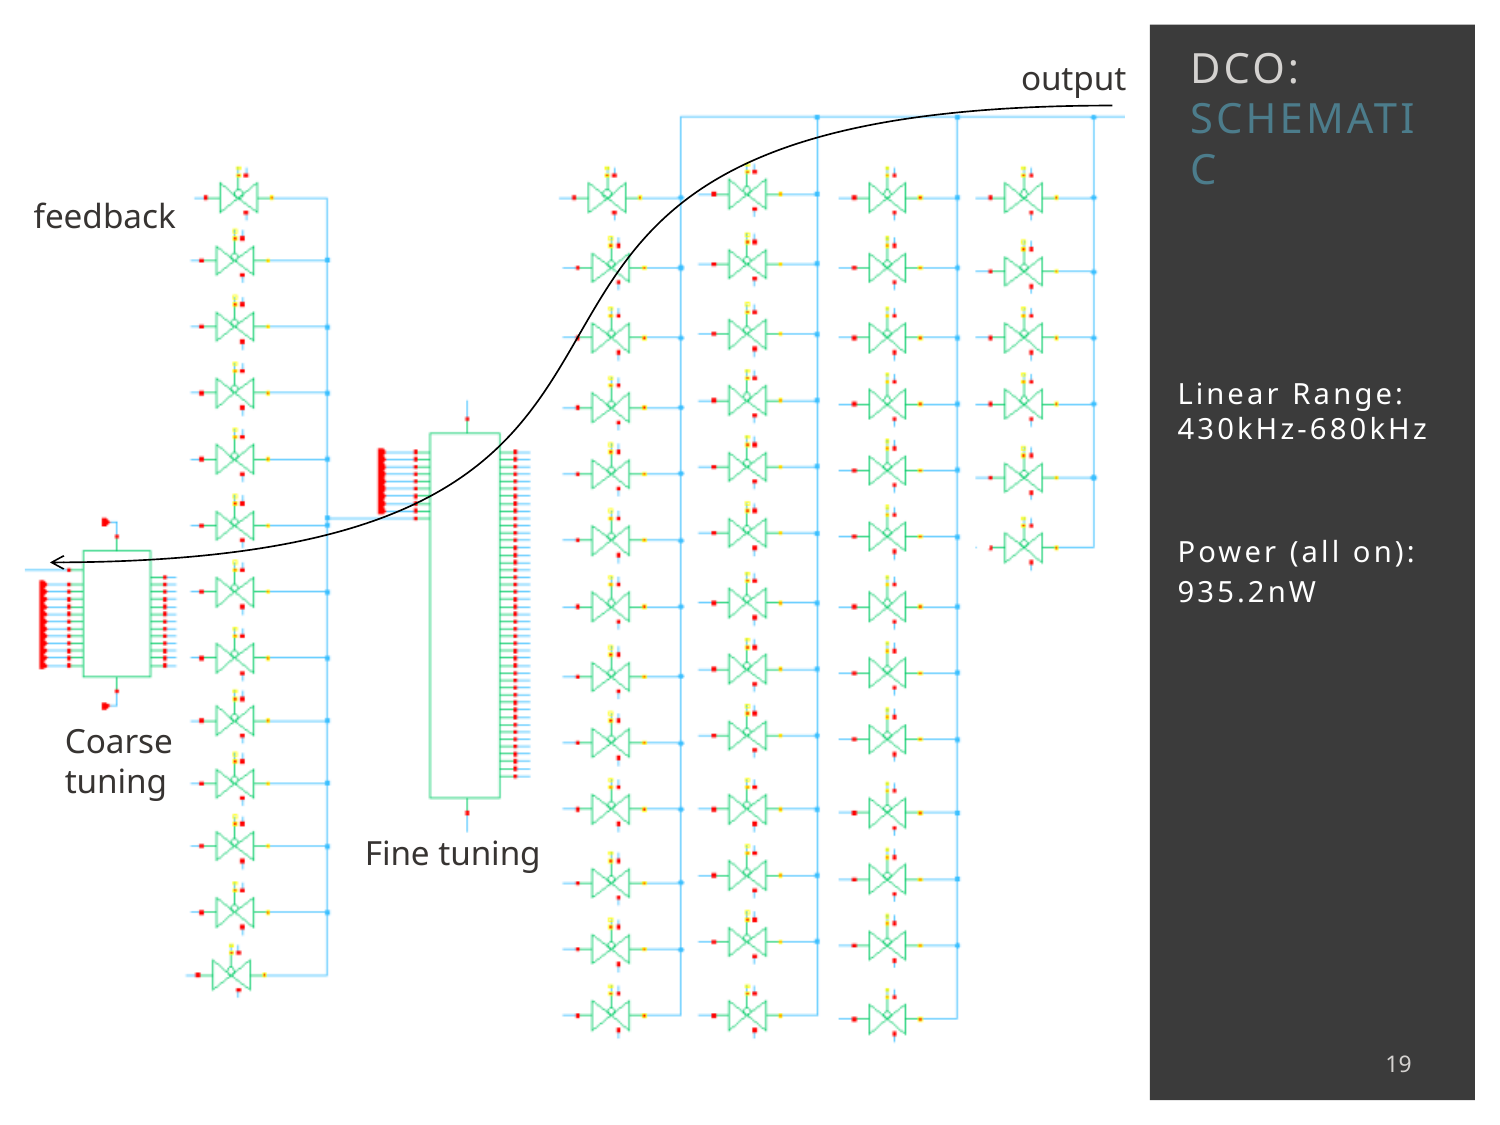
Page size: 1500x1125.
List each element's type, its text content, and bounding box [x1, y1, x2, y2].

text_box output [1129, 49, 1219, 105]
slide_number 19 [1349, 1041, 1448, 1089]
picture [24, 24, 1126, 1101]
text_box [49, 105, 1113, 563]
title DCO: SCHEMATIC [1175, 75, 1450, 200]
list Linear Range: 430kHz-680kHz Power (all on): 935.2nW [1162, 375, 1488, 838]
